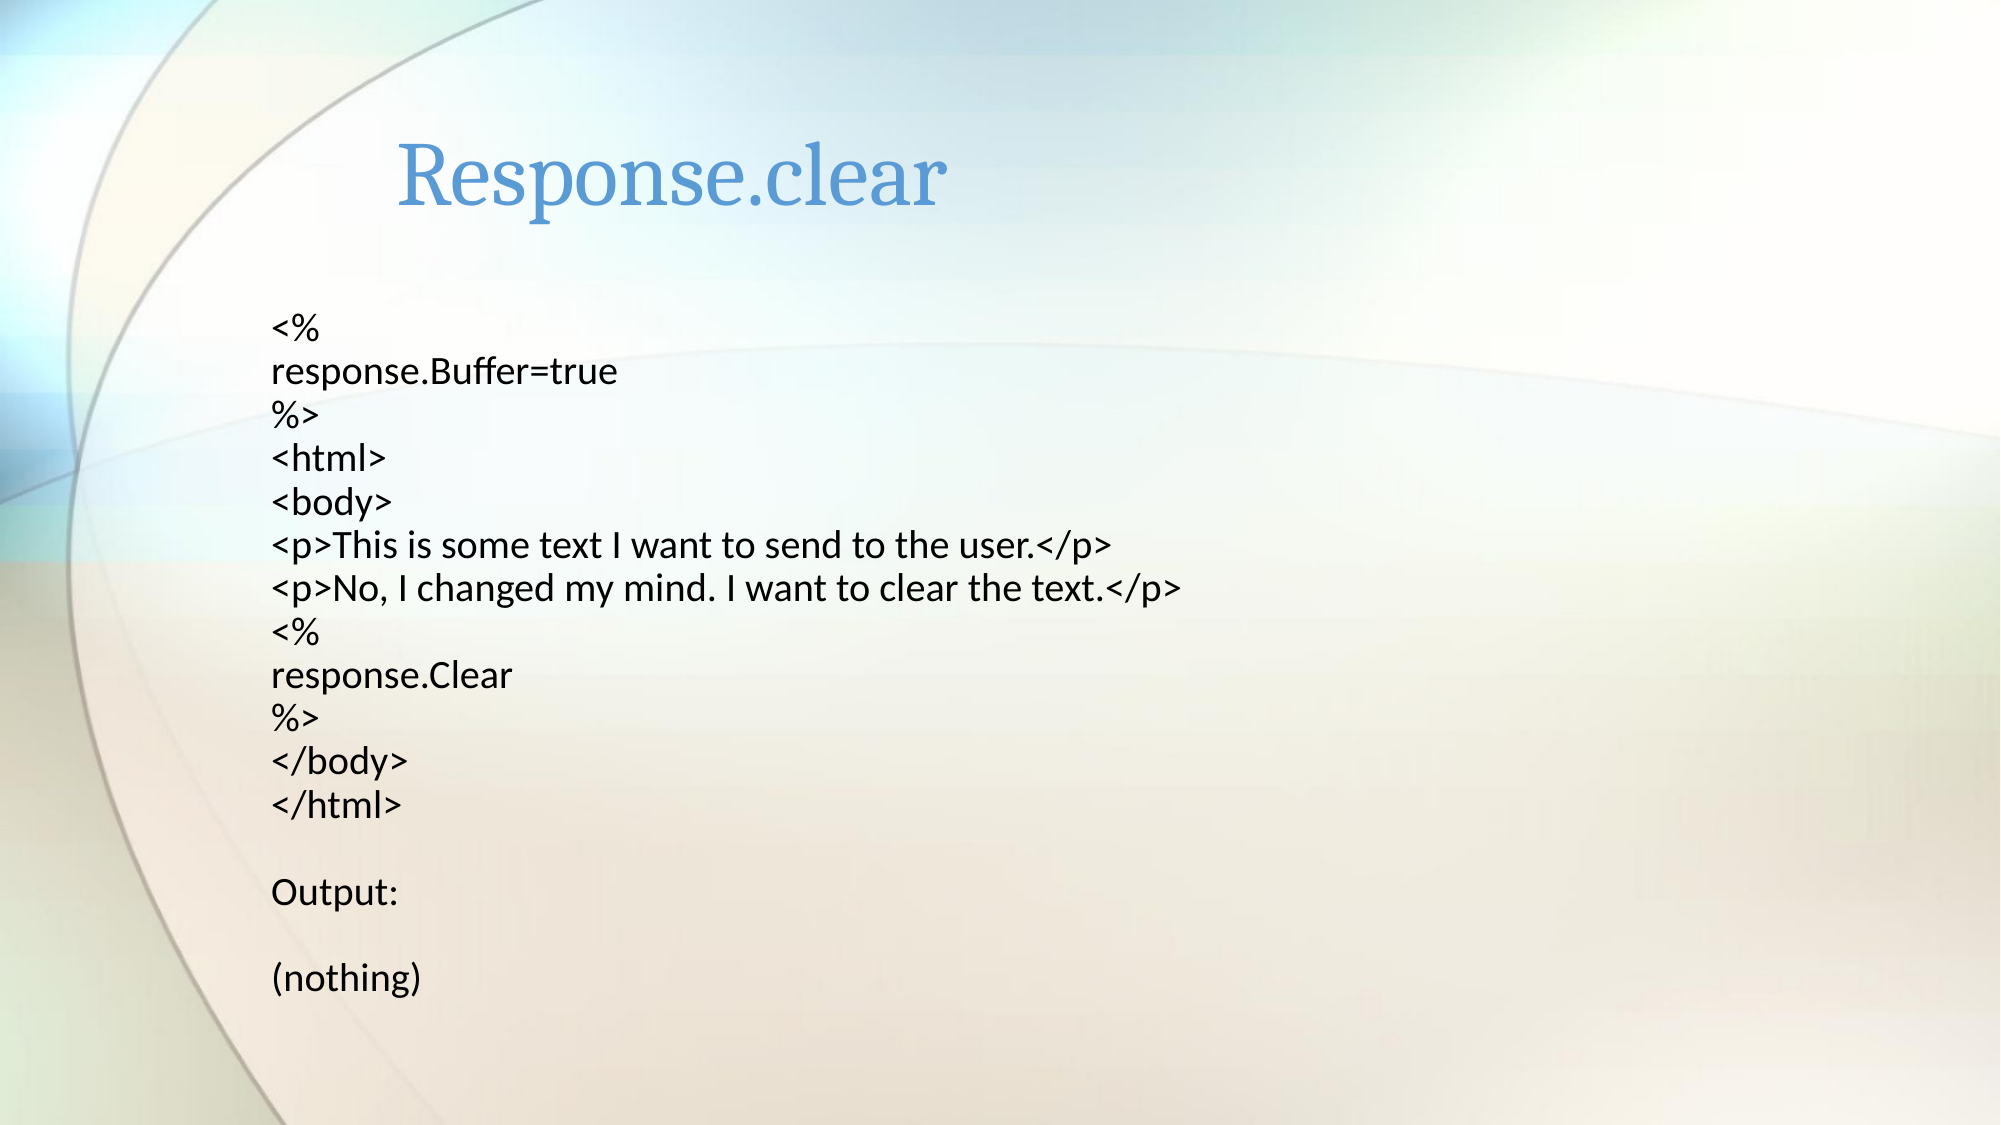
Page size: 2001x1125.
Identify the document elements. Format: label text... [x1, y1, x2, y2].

title Response.clear [381, 59, 1863, 278]
picture [0, 0, 2001, 1125]
list <% response.Buffer=true %> <html> <body> <p>This is some text I want to send to the user.</p> <p>No, I changed my mind. I want to clear the text.</p> <% response.Clear %> </body> </html> Output: (nothing) [256, 299, 1863, 1014]
